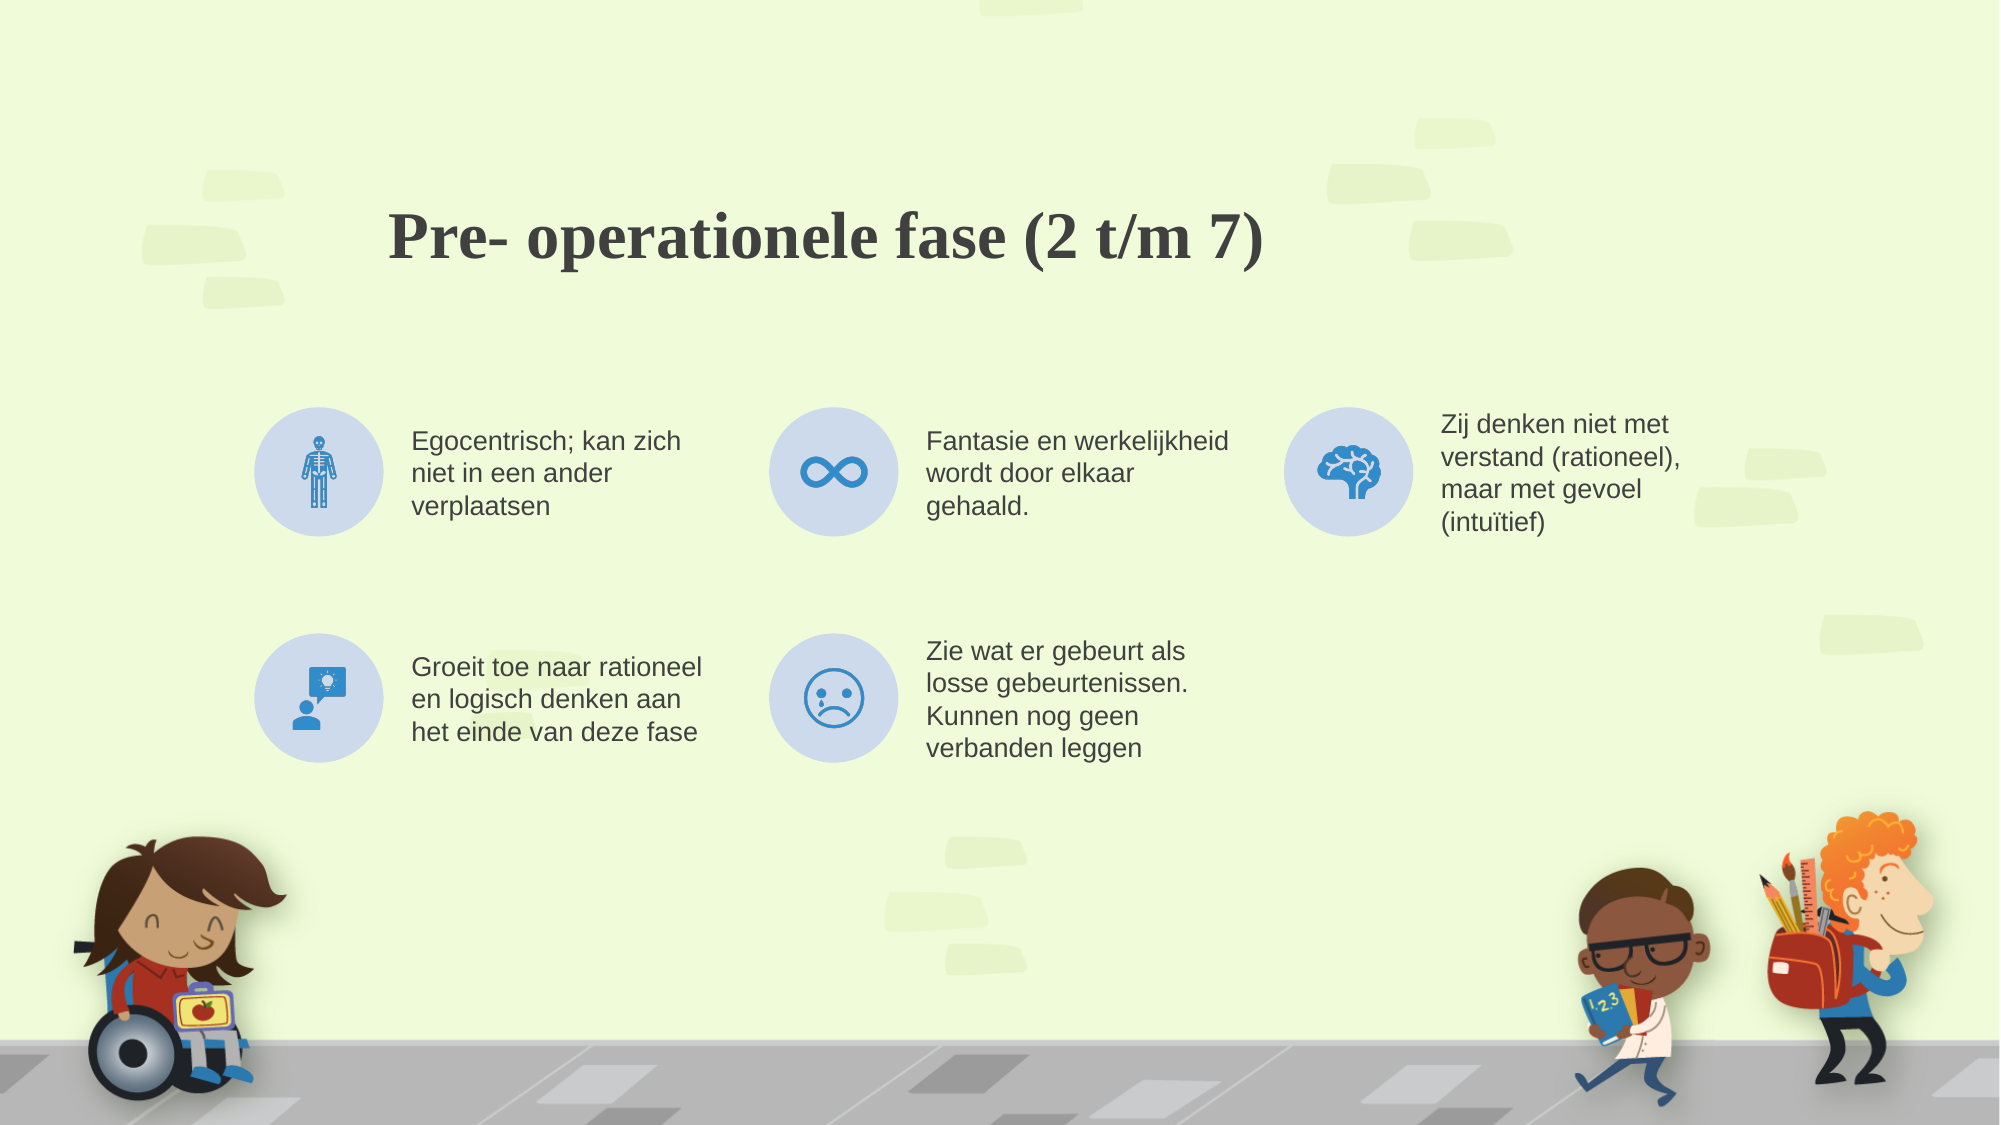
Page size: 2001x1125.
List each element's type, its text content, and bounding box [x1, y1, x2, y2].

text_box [249, 299, 1750, 870]
picture [0, 0, 2000, 1125]
title Pre- operationele fase (2 t/m 7) [373, 101, 1987, 280]
